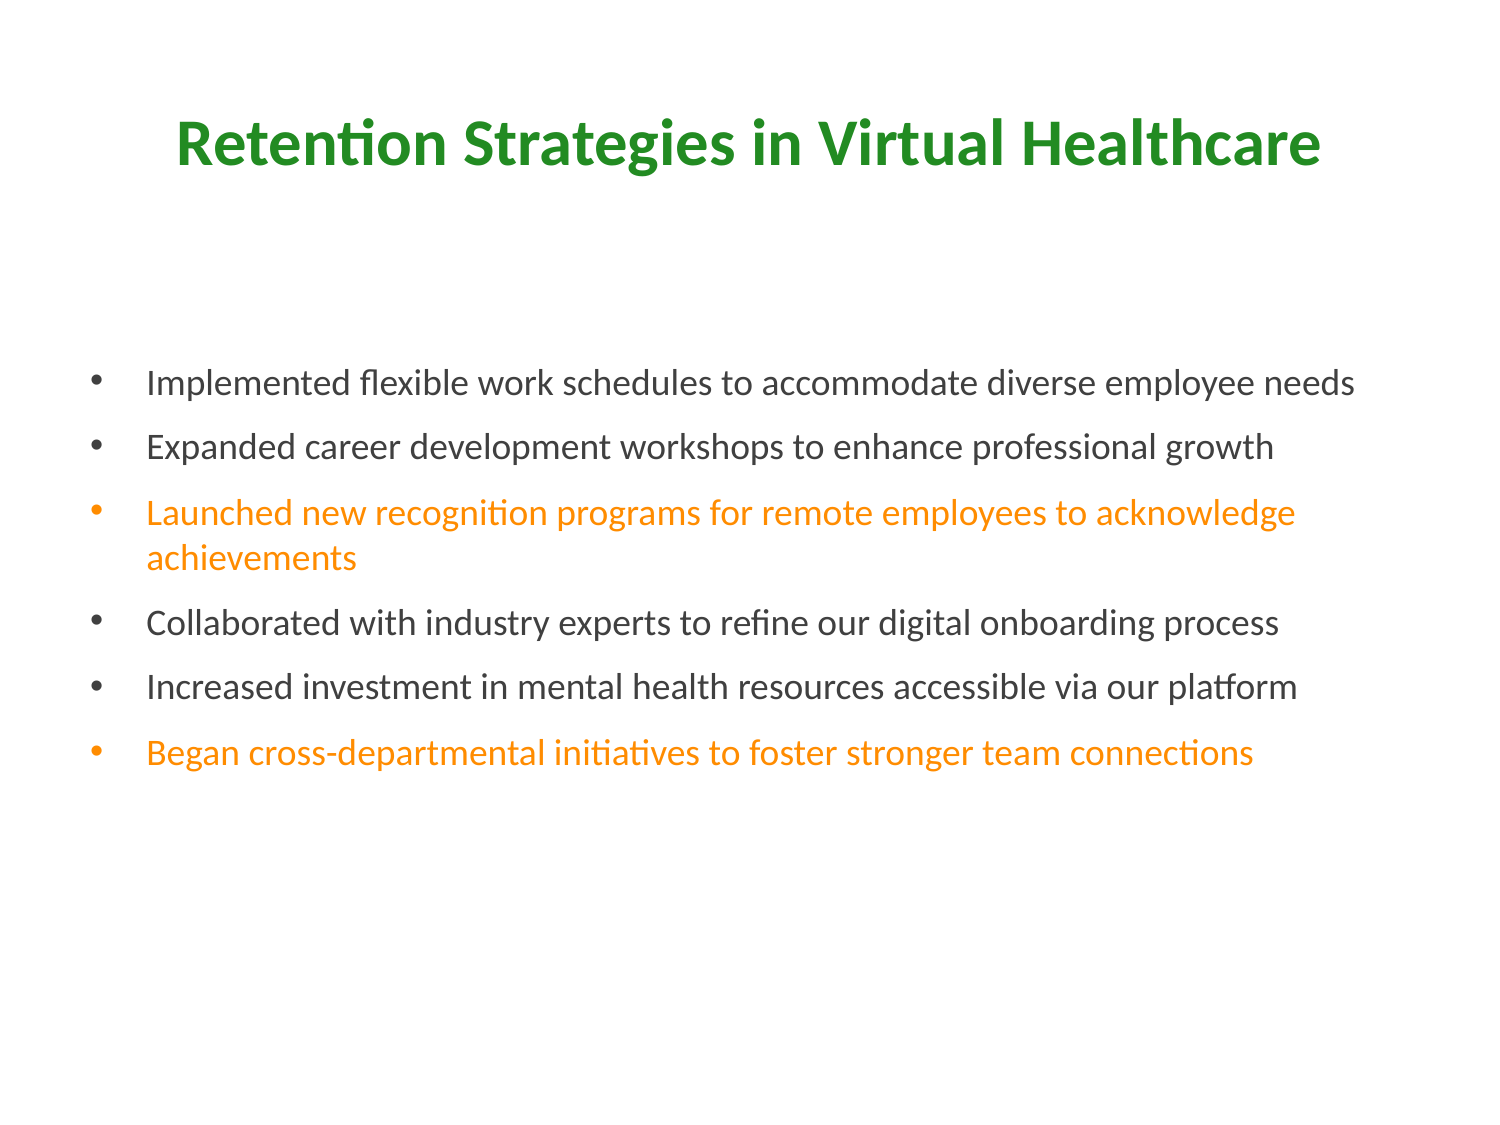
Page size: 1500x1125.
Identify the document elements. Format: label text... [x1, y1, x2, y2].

title Retention Strategies in Virtual Healthcare [75, 45, 1425, 233]
list Implemented flexible work schedules to accommodate diverse employee needs Expanded career development workshops to enhance professional growth Launched new recognition programs for remote employees to acknowledge achievements Collaborated with industry experts to refine our digital onboarding process Increased investment in mental health resources accessible via our platform Began cross-departmental initiatives to foster stronger team connections [75, 262, 1425, 1005]
